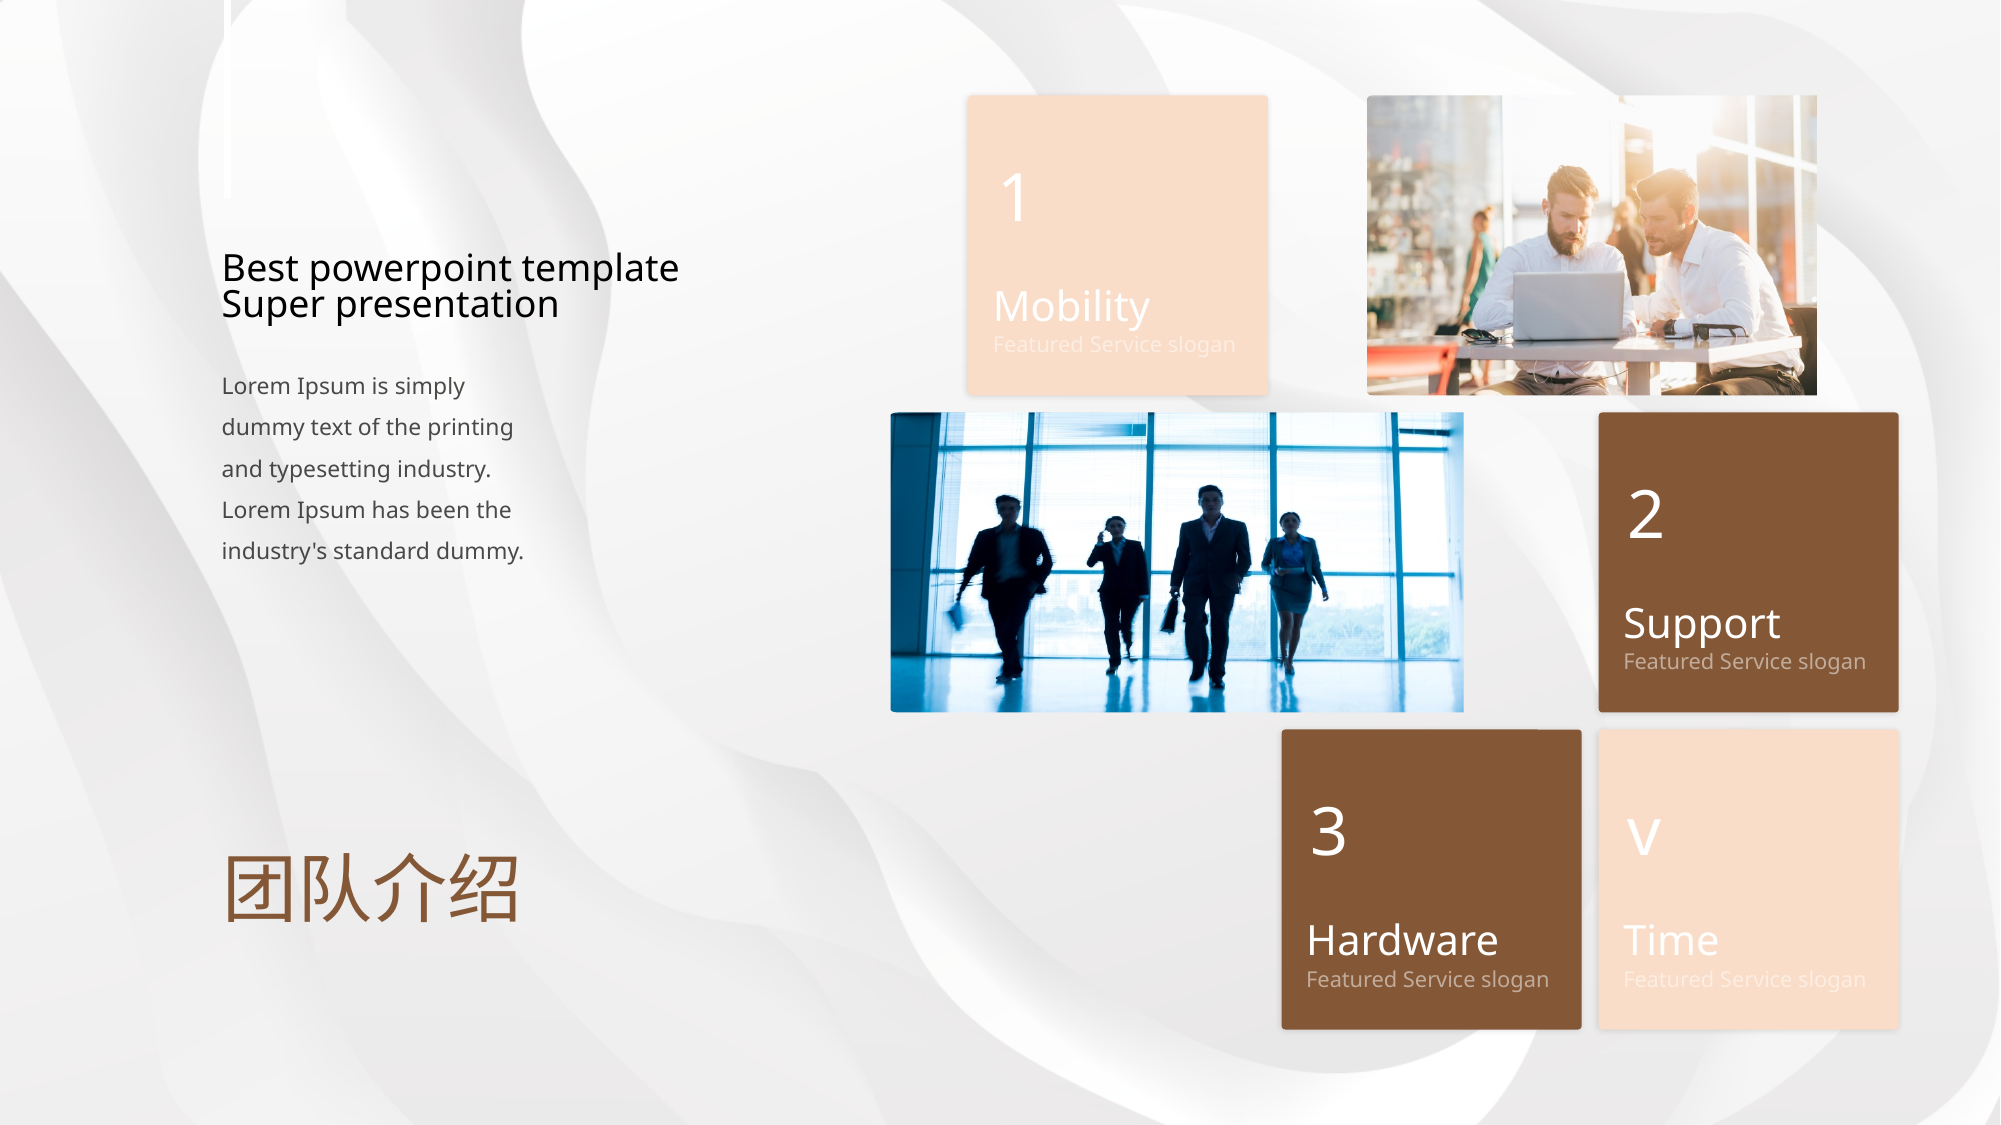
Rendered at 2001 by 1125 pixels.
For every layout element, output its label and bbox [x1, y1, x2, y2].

text_box [968, 95, 1269, 396]
picture [0, 0, 2000, 1125]
text_box [1281, 729, 1582, 1030]
text_box [1598, 729, 1899, 1030]
text_box [1598, 412, 1899, 713]
